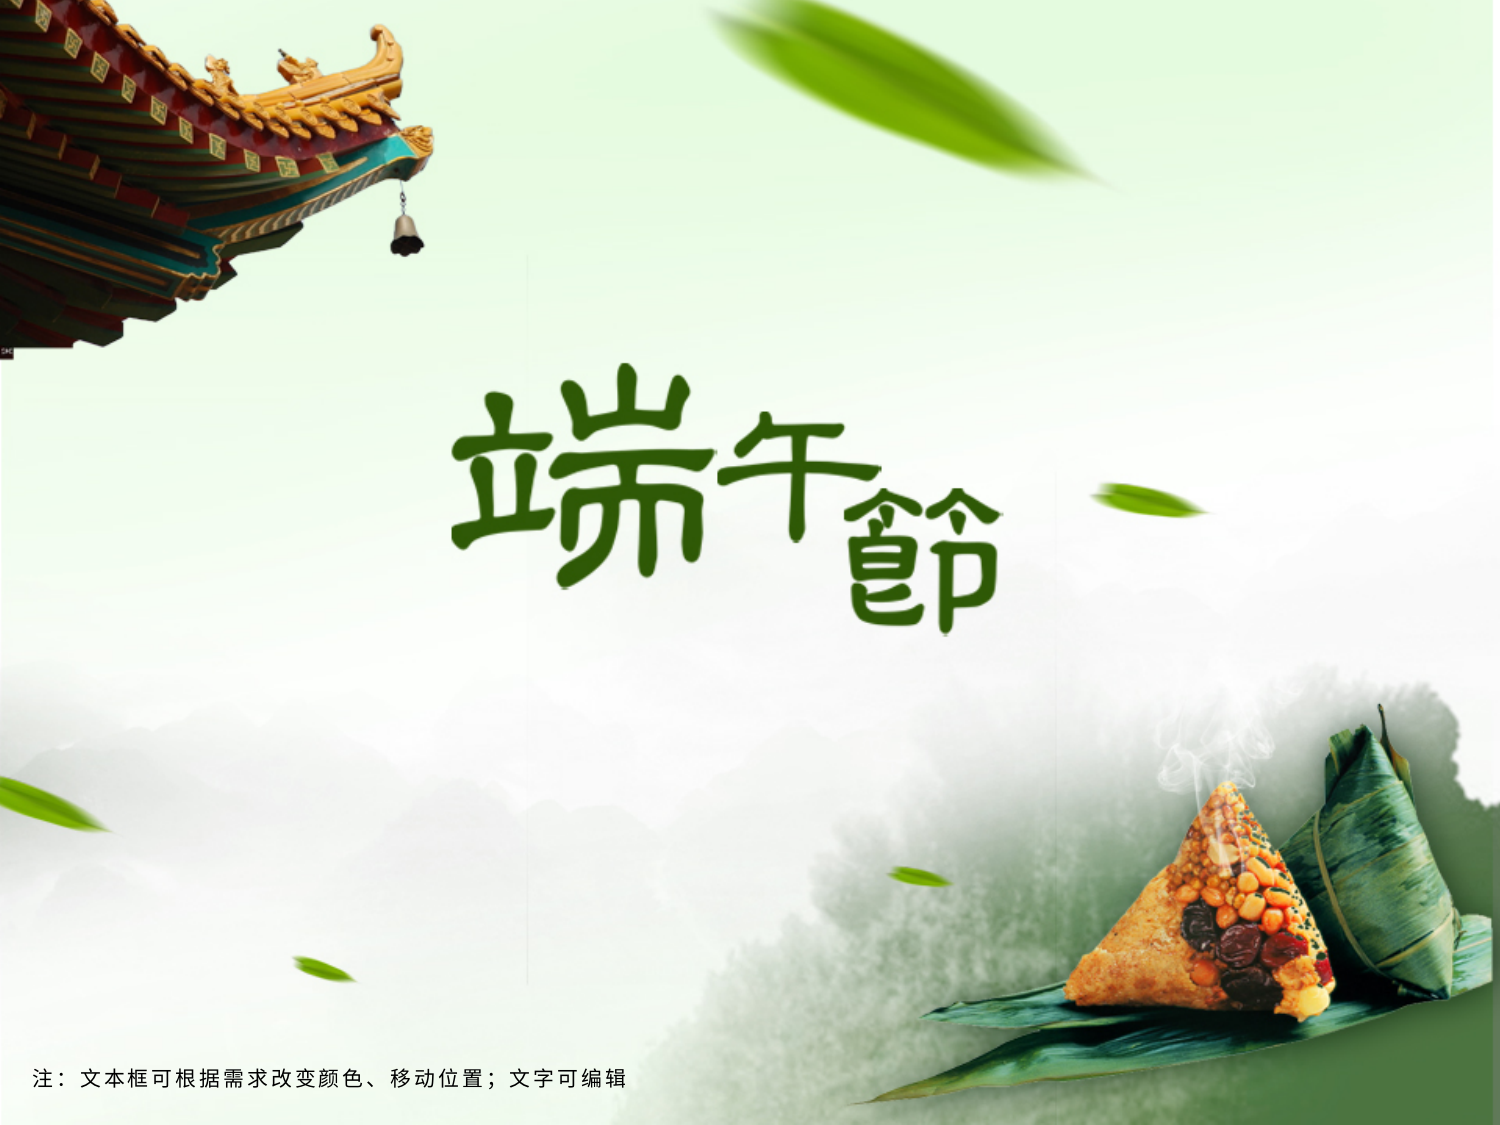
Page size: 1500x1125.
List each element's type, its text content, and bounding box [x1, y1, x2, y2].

text_box [685, 538, 1483, 645]
picture [0, 0, 1500, 1125]
text_box 注：文本框可根据需求改变颜色、移动位置；文字可编辑 [17, 1058, 651, 1125]
